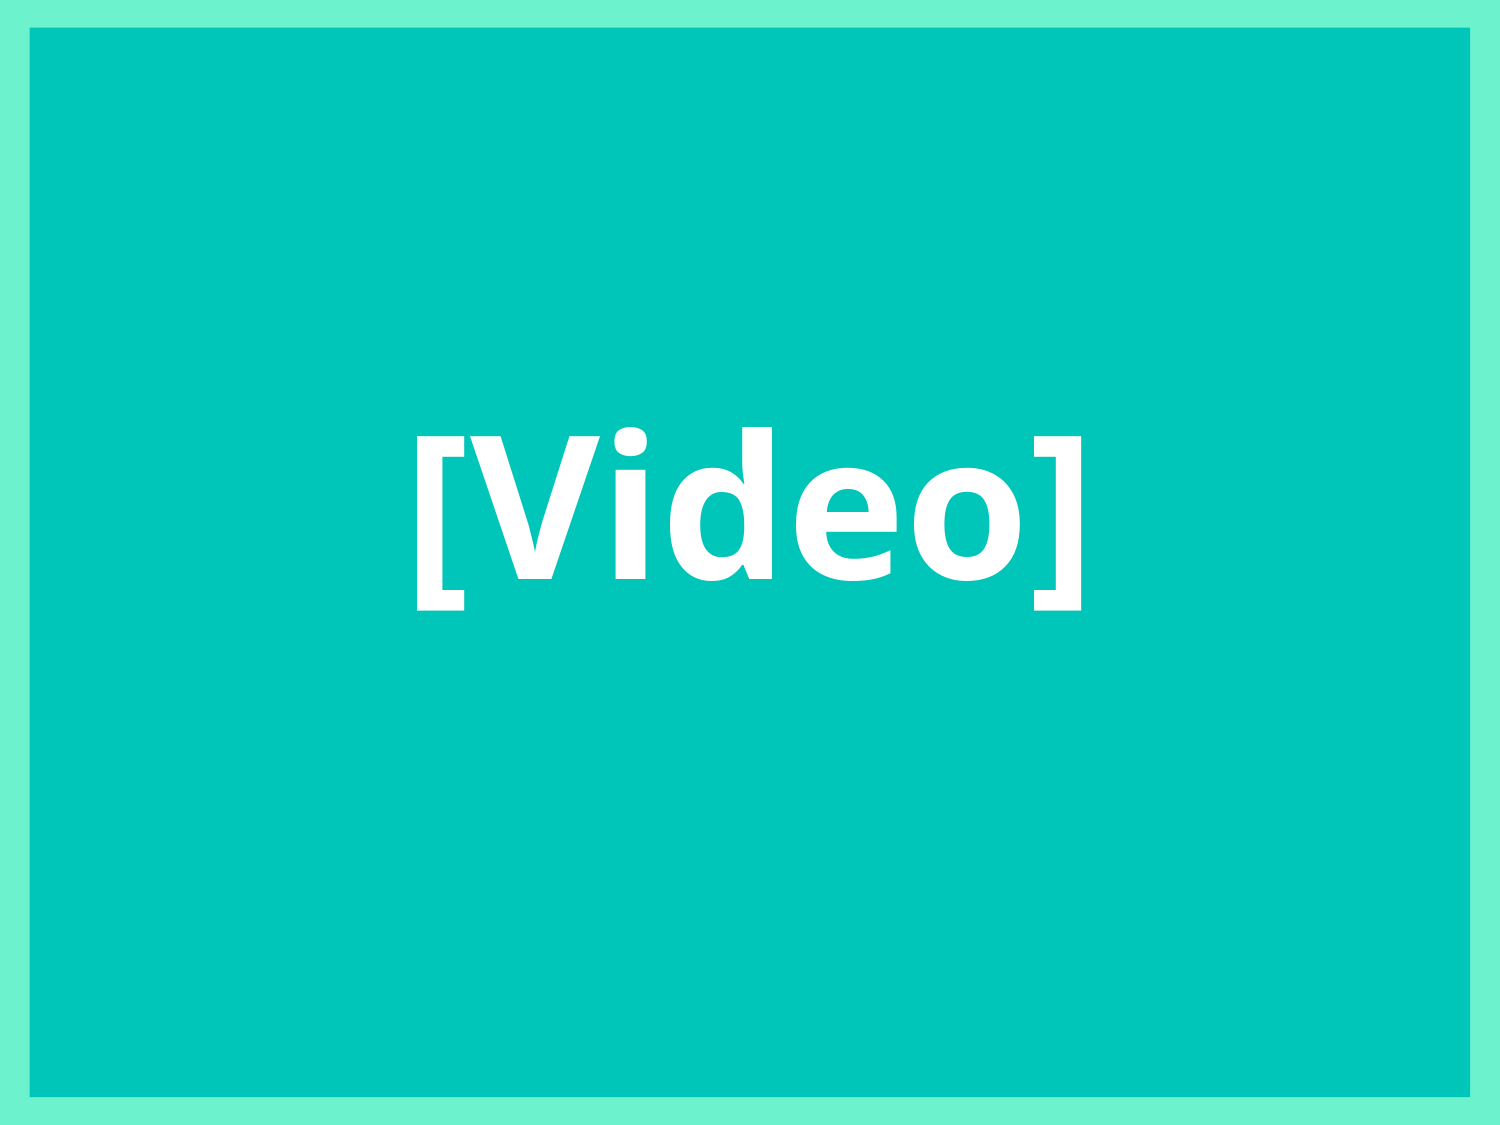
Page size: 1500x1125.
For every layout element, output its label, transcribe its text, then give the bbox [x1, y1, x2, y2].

title [Video] [345, 373, 1155, 627]
